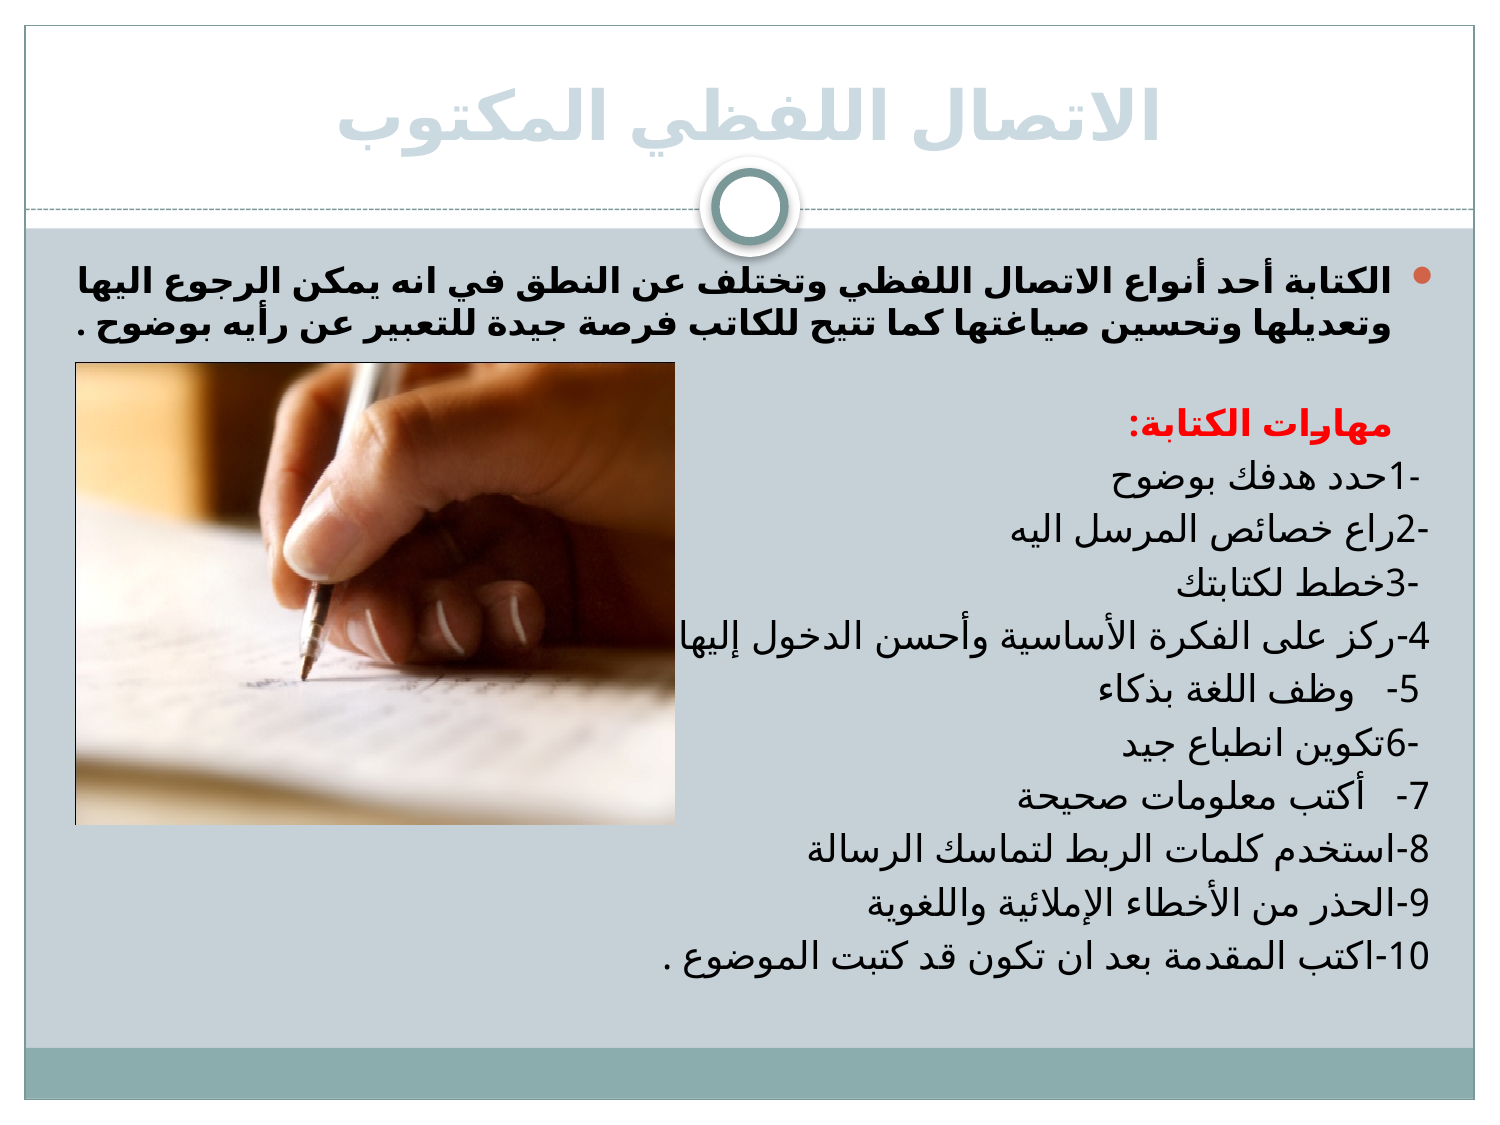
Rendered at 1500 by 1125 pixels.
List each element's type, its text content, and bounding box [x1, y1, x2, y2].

list الكتابة أحد أنواع الاتصال اللفظي وتختلف عن النطق في انه يمكن الرجوع اليها وتعديلها وتحسين صياغتها كما تتيح للكاتب فرصة جيدة للتعبير عن رأيه بوضوح . مهارات الكتابة: -1حدد هدفك بوضوح -2راع خصائص المرسل اليه -3خطط لكتابتك 4-ركز على الفكرة الأساسية وأحسن الدخول إليها 5- وظف اللغة بذكاء -6تكوين انطباع جيد 7- أكتب معلومات صحيحة 8-استخدم كلمات الربط لتماسك الرسالة 9-الحذر من الأخطاء الإملائية واللغوية 10-اكتب المقدمة بعد ان تكون قد كتبت الموضوع . [49, 250, 1445, 1075]
title الاتصال اللفظي المكتوب [49, 37, 1450, 162]
picture [74, 362, 676, 826]
